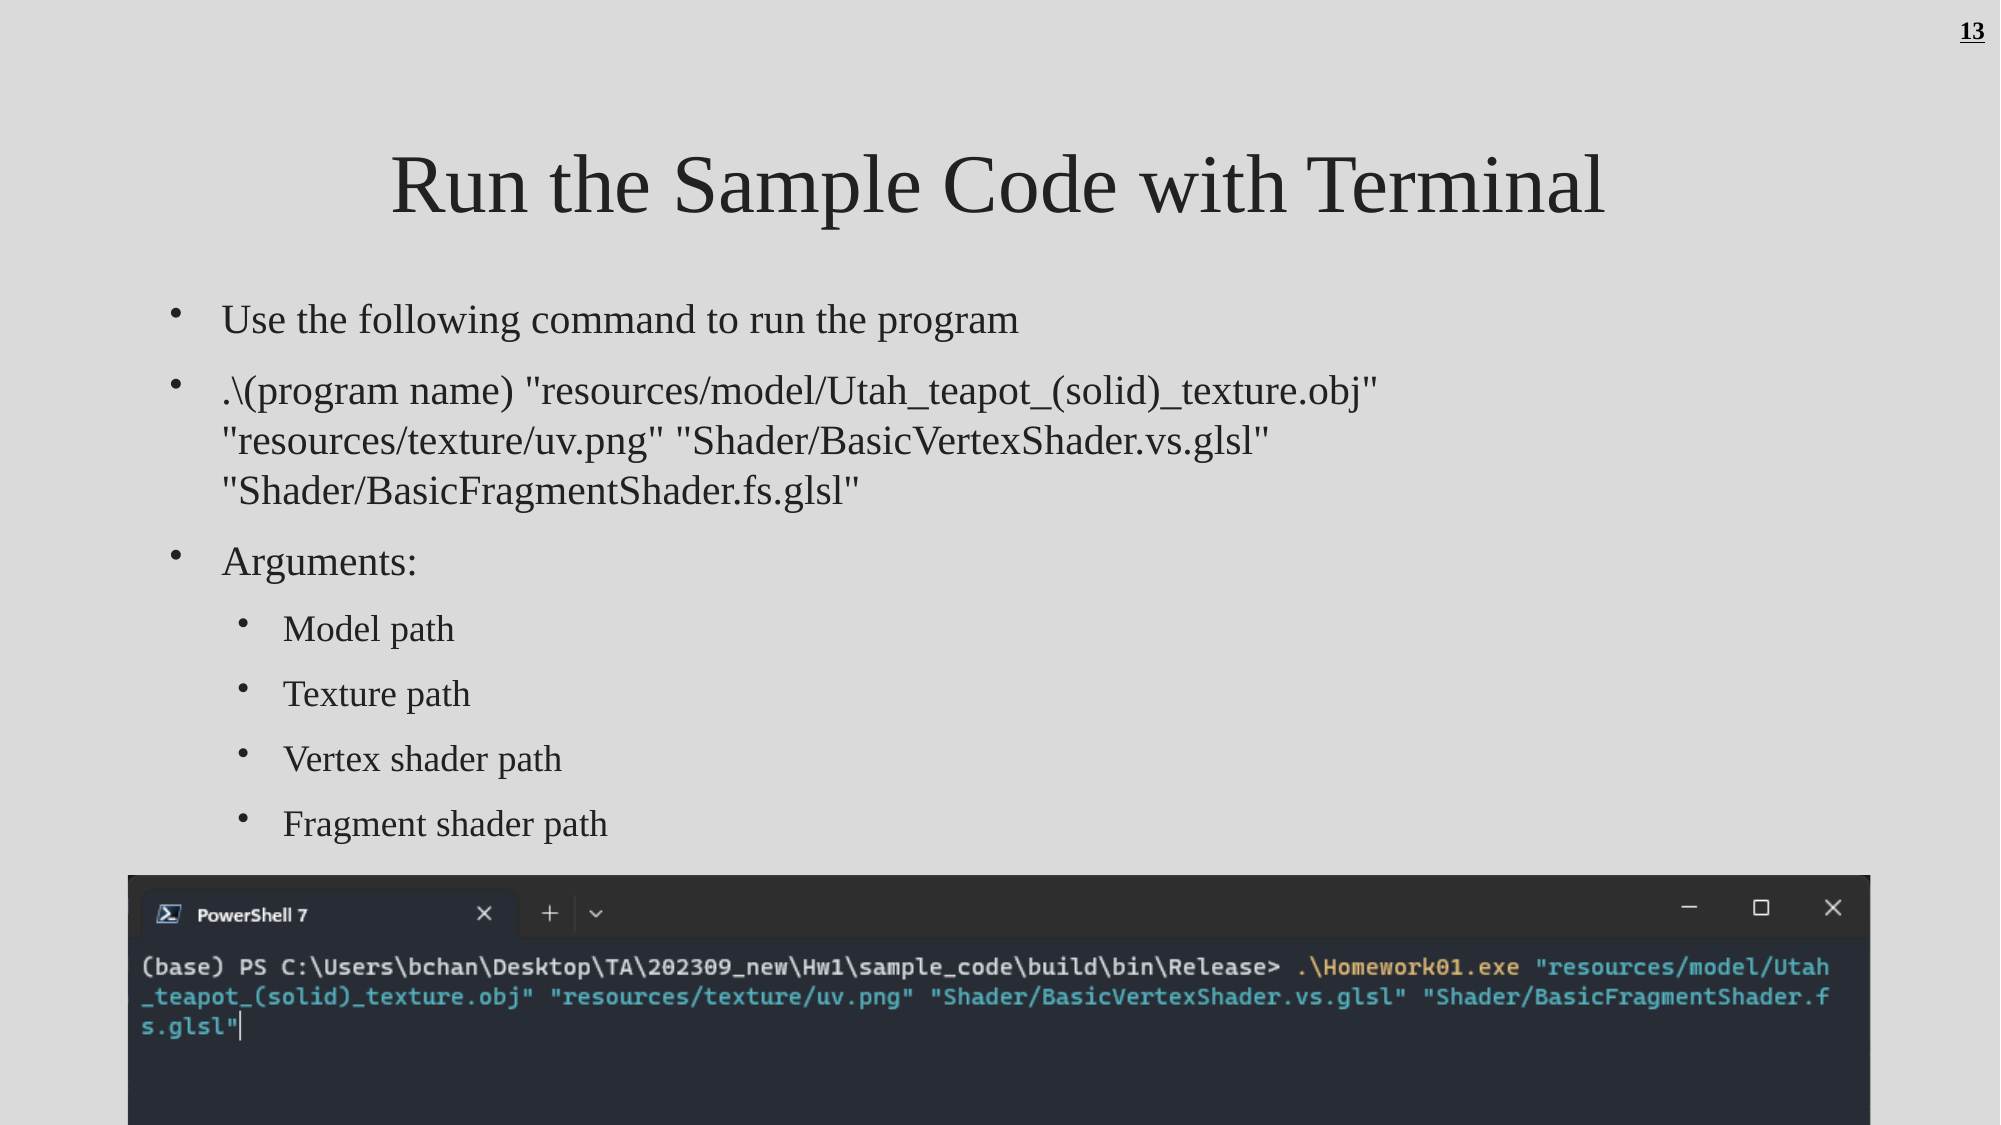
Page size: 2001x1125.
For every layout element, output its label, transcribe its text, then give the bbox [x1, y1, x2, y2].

list Use the following command to run the program .\(program name) "resources/model/Utah_teapot_(solid)_texture.obj" "resources/texture/uv.png" "Shader/BasicVertexShader.vs.glsl" "Shader/BasicFragmentShader.fs.glsl" Arguments: Model path Texture path Vertex shader path Fragment shader path [149, 284, 1849, 871]
picture [127, 875, 1871, 1125]
slide_number 13 [1876, 0, 2000, 60]
title Run the Sample Code with Terminal [149, 99, 1849, 260]
